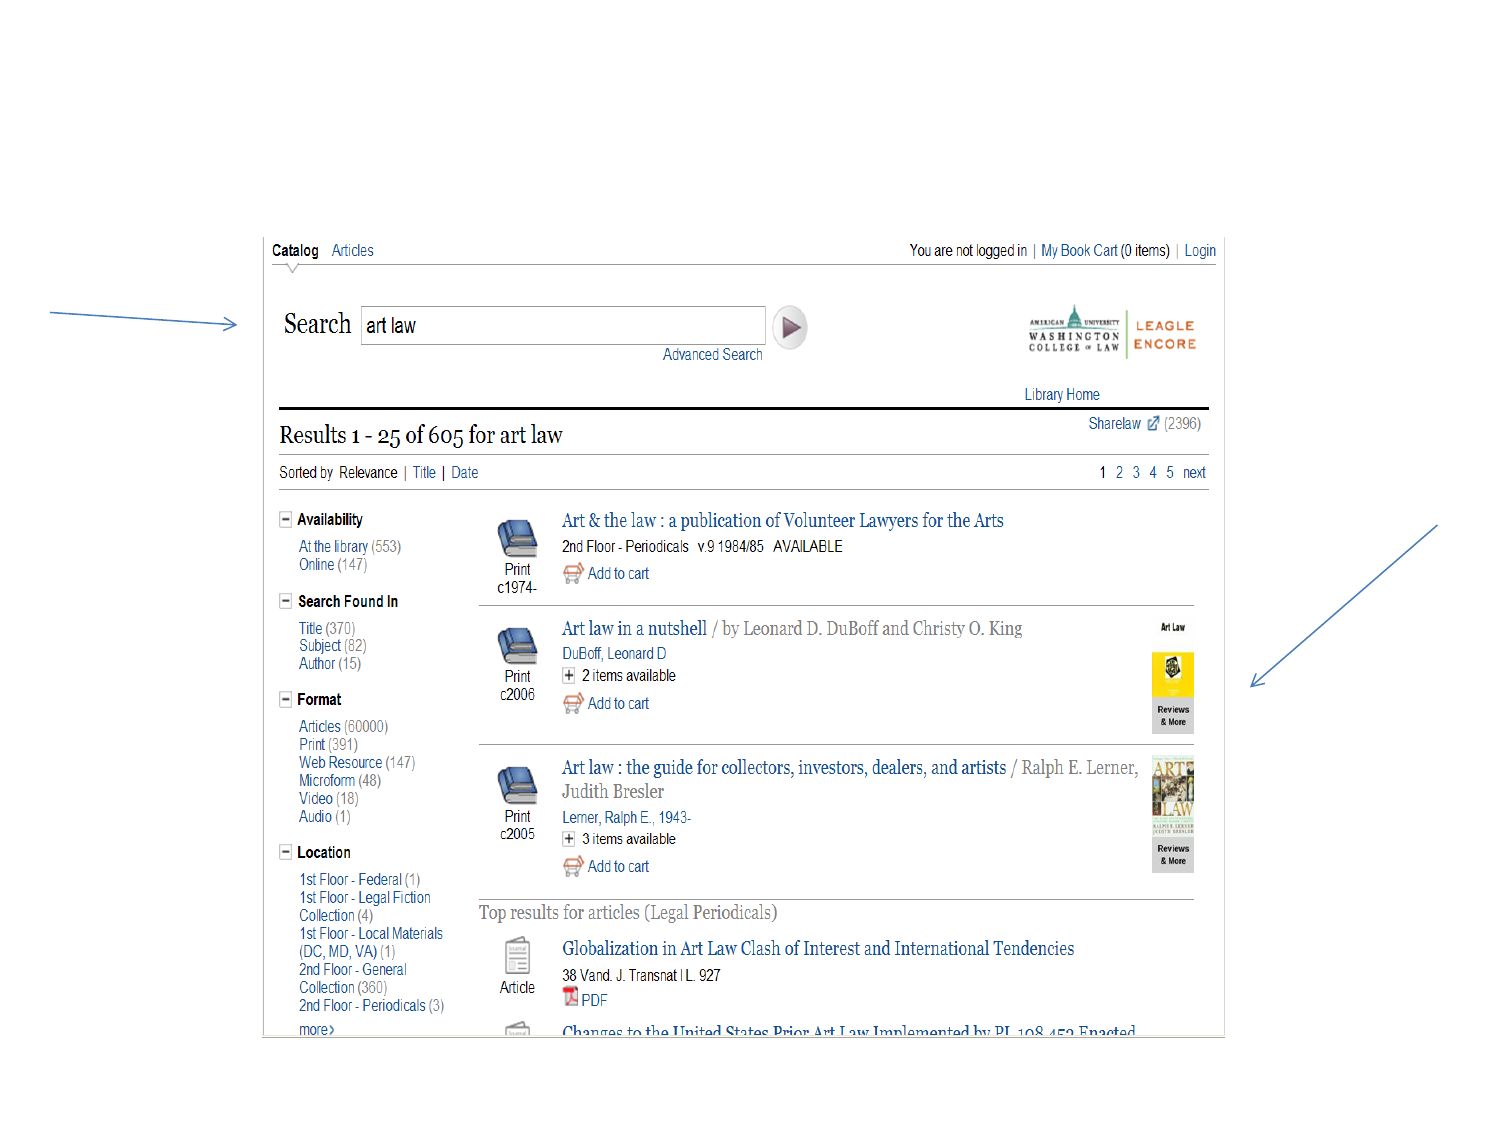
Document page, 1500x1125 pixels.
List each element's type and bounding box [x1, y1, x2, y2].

text_box [1249, 524, 1438, 688]
picture [262, 237, 1226, 1039]
text_box [49, 312, 238, 326]
